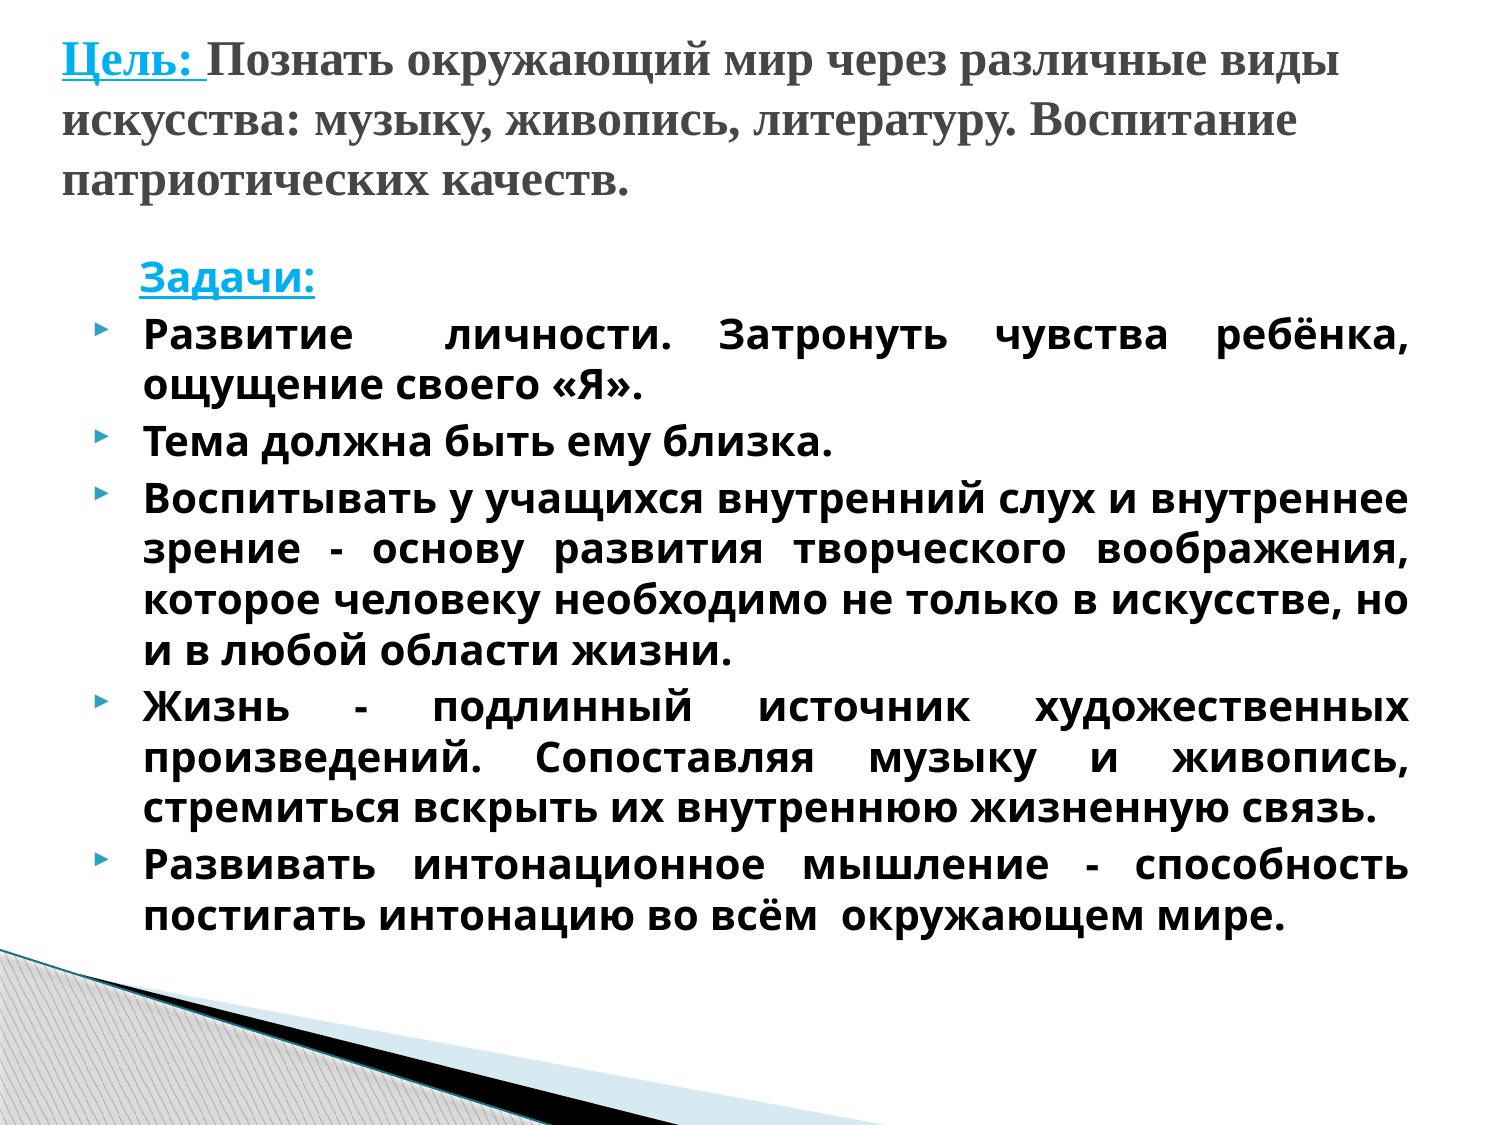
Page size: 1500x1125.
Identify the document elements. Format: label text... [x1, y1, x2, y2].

title Цель: Познать окружающий мир через различные виды искусства: музыку, живопись, литературу. Воспитание патриотических качеств. [46, 58, 1454, 233]
list Задачи: Развитие личности. Затронуть чувства ребёнка, ощущение своего «Я». Тема должна быть ему близка. Воспитывать у учащихся внутренний слух и внутреннее зрение - основу развития творческого воображения, которое человеку необходимо не только в искусстве, но и в любой области жизни. Жизнь - подлинный источник художественных произведений. Сопоставляя музыку и живопись, стремиться вскрыть их внутреннюю жизненную связь. Развивать интонационное мышление - способность постигать интонацию во всём окружающем мире. [75, 243, 1425, 986]
